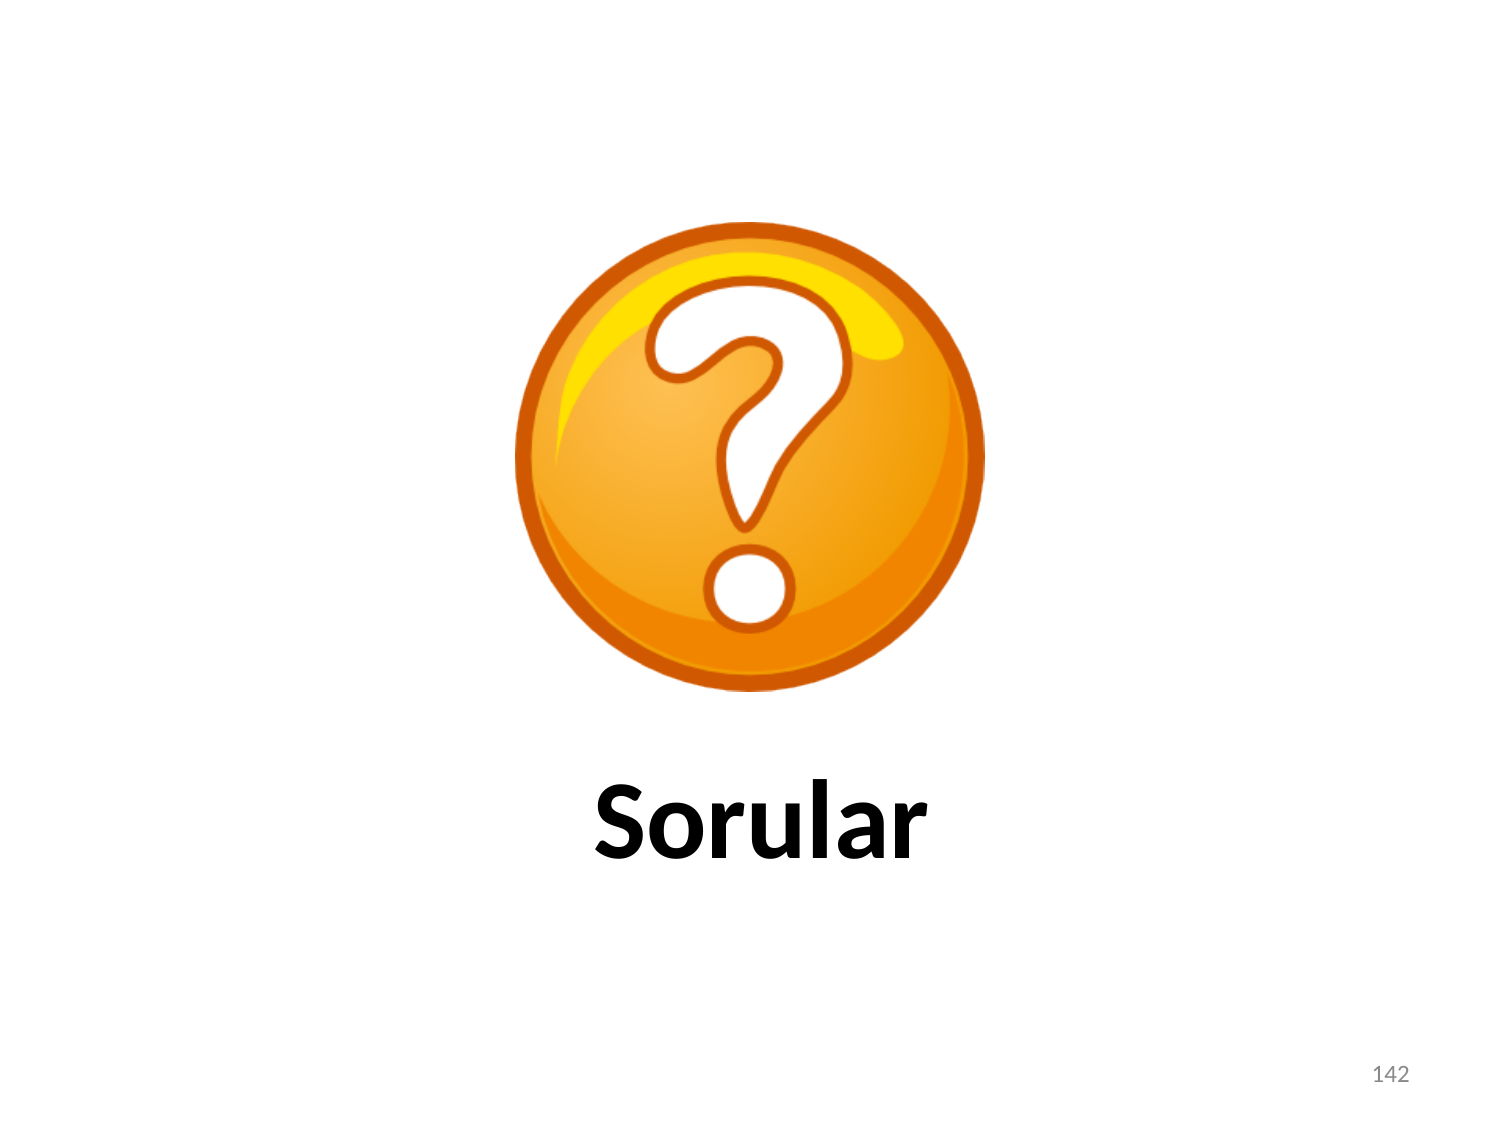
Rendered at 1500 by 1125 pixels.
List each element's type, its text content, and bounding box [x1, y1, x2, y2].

picture [515, 222, 985, 692]
text_box Sorular [578, 738, 946, 888]
slide_number 142 [1074, 1042, 1425, 1103]
